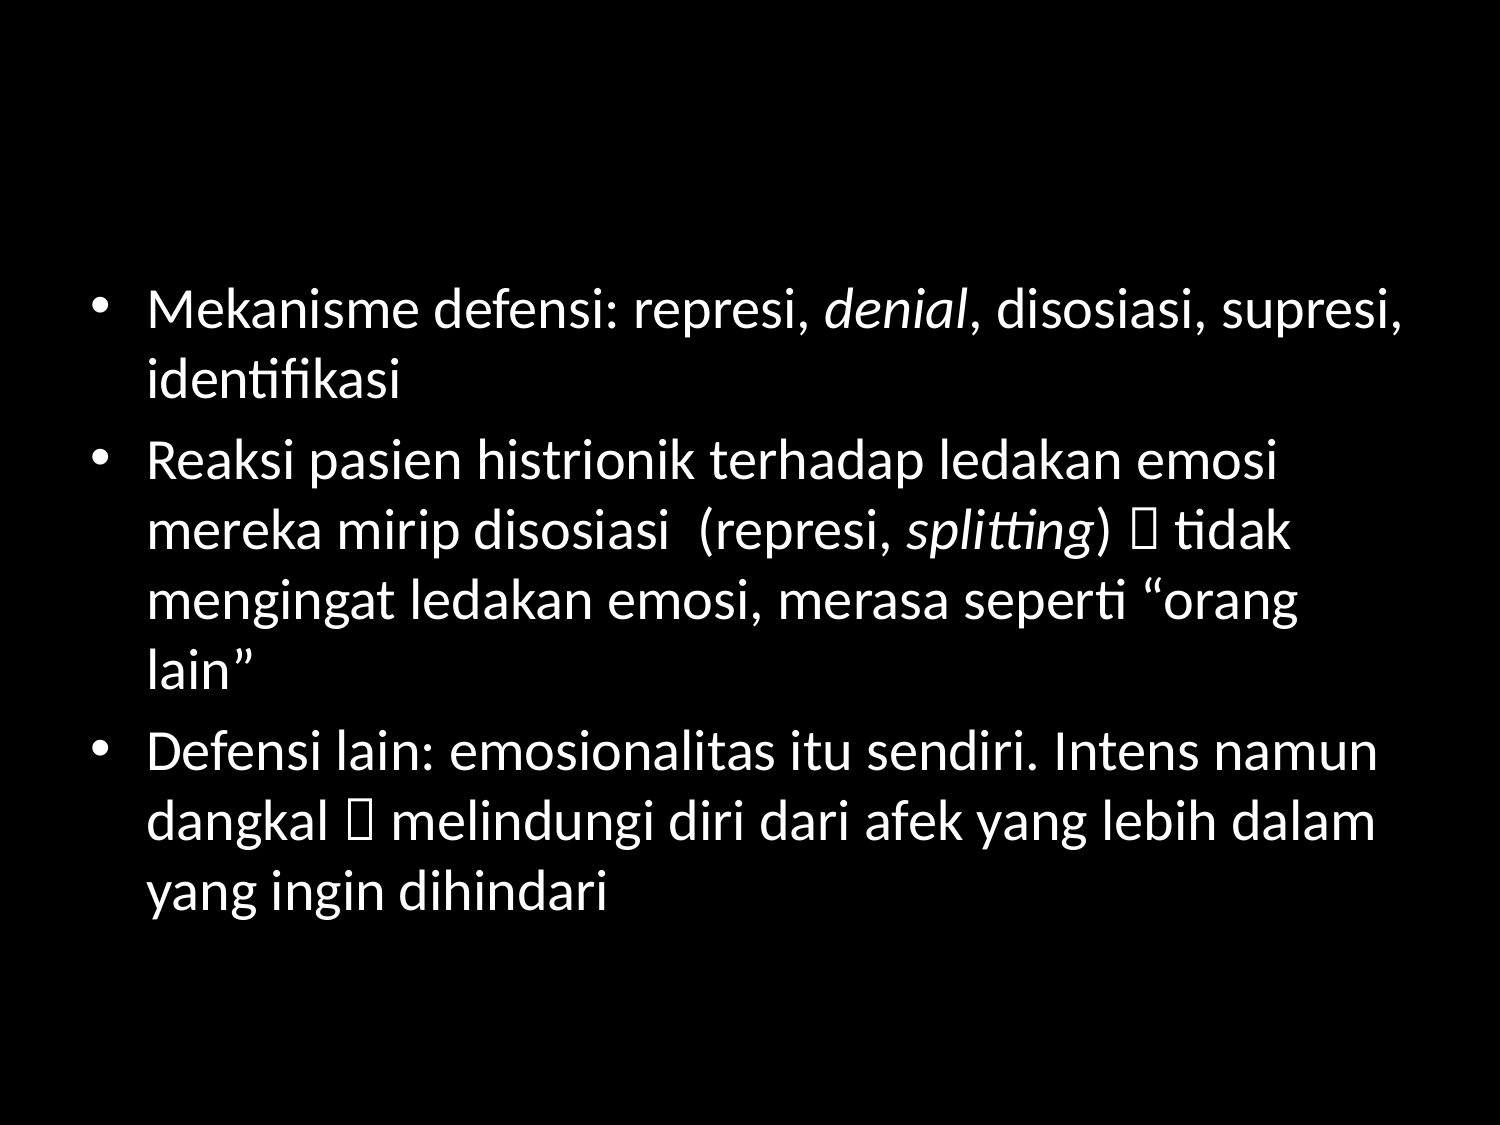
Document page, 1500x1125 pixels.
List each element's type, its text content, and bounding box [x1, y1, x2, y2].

list Mekanisme defensi: represi, denial, disosiasi, supresi, identifikasi Reaksi pasien histrionik terhadap ledakan emosi mereka mirip disosiasi (represi, splitting)  tidak mengingat ledakan emosi, merasa seperti “orang lain” Defensi lain: emosionalitas itu sendiri. Intens namun dangkal  melindungi diri dari afek yang lebih dalam yang ingin dihindari [75, 262, 1425, 1050]
